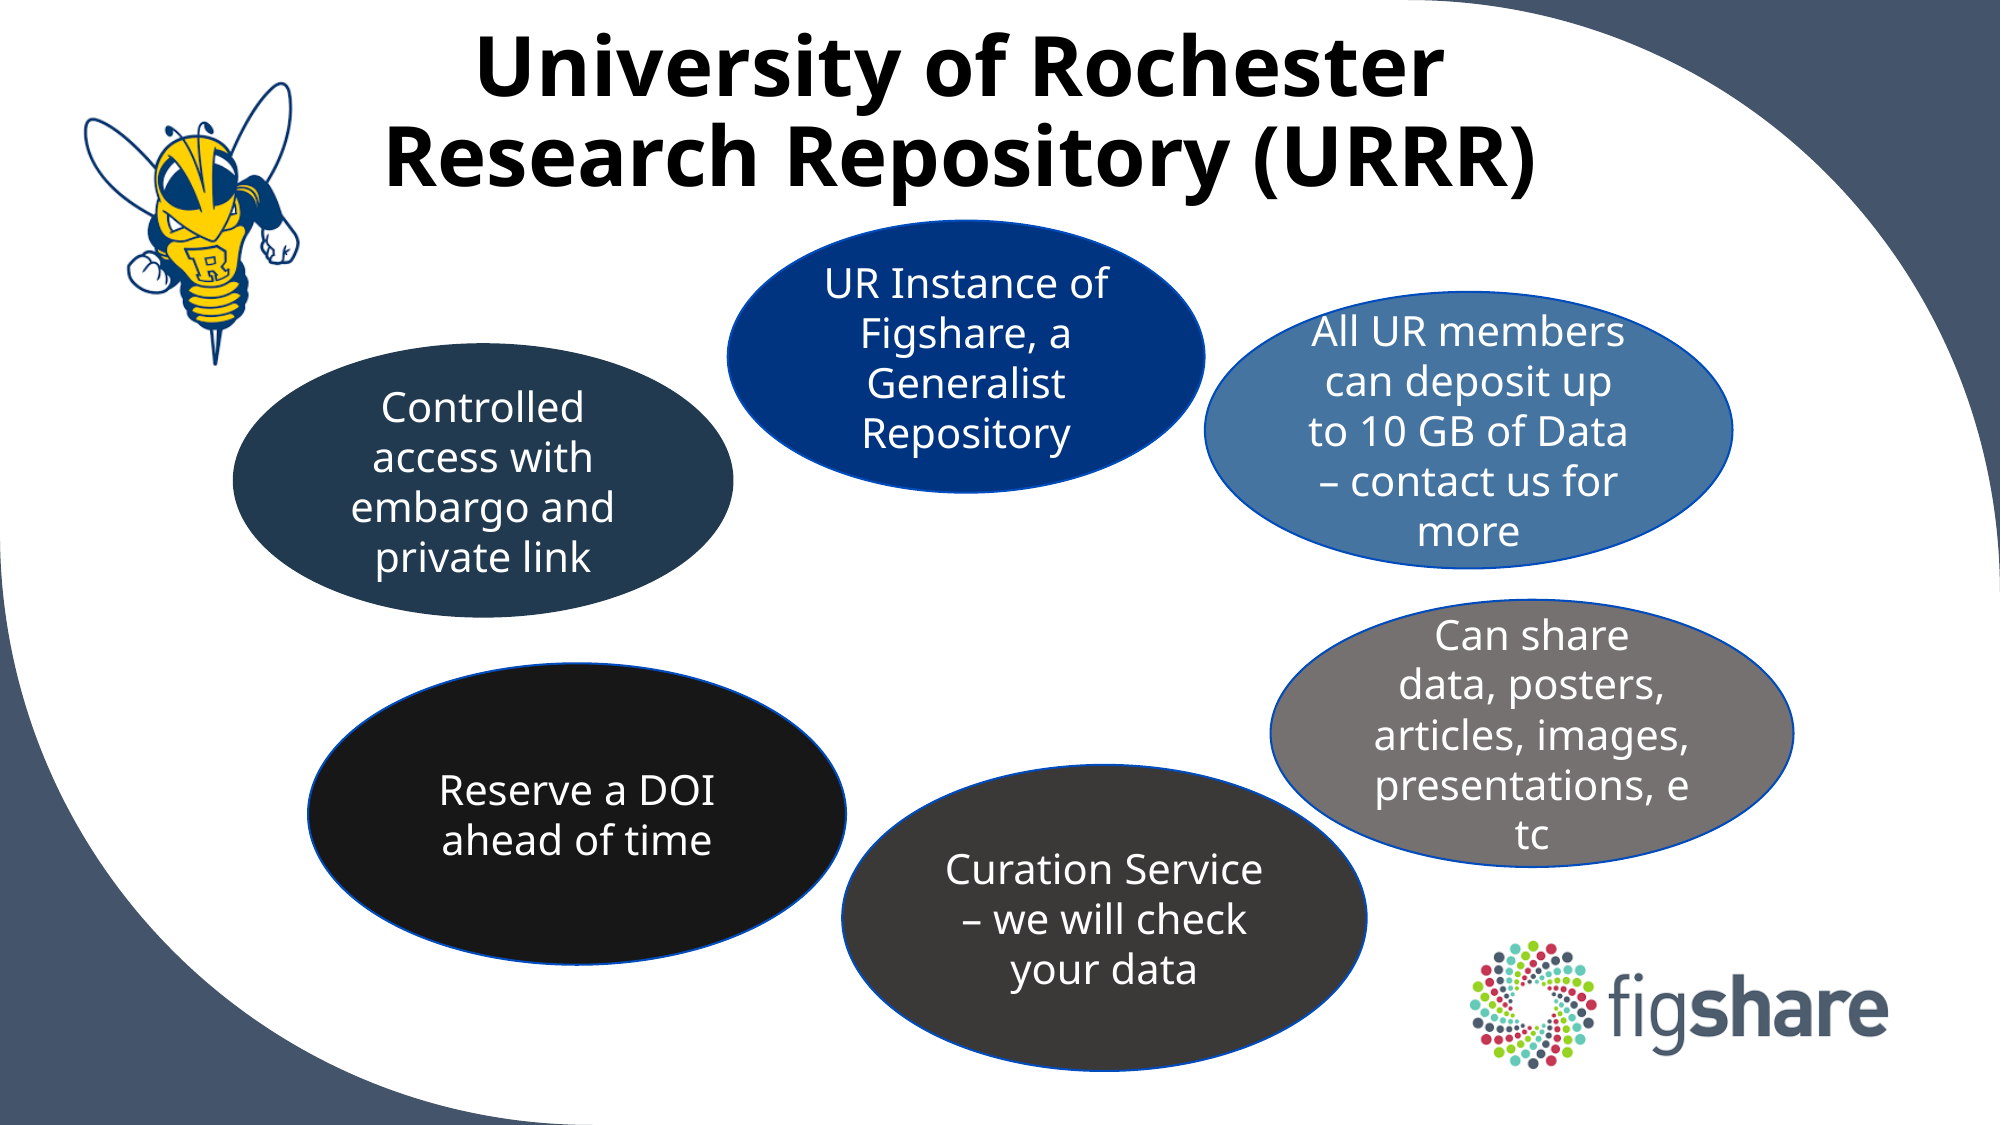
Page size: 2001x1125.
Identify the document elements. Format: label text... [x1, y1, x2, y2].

text_box Curation Service – we will check your data [841, 763, 1368, 1072]
text_box UR Instance of Figshare, a Generalist Repository [726, 219, 1206, 494]
text_box Reserve a DOI ahead of time [306, 662, 848, 966]
title University of Rochester Research Repository (URRR) [302, 0, 1619, 212]
picture [81, 79, 303, 369]
picture [1468, 939, 1890, 1071]
text_box Controlled access with embargo and private link [232, 343, 734, 618]
text_box All UR members can deposit up to 10 GB of Data – contact us for more [1203, 290, 1734, 570]
text_box Can share data, posters, articles, images, presentations, etc [1269, 598, 1795, 869]
